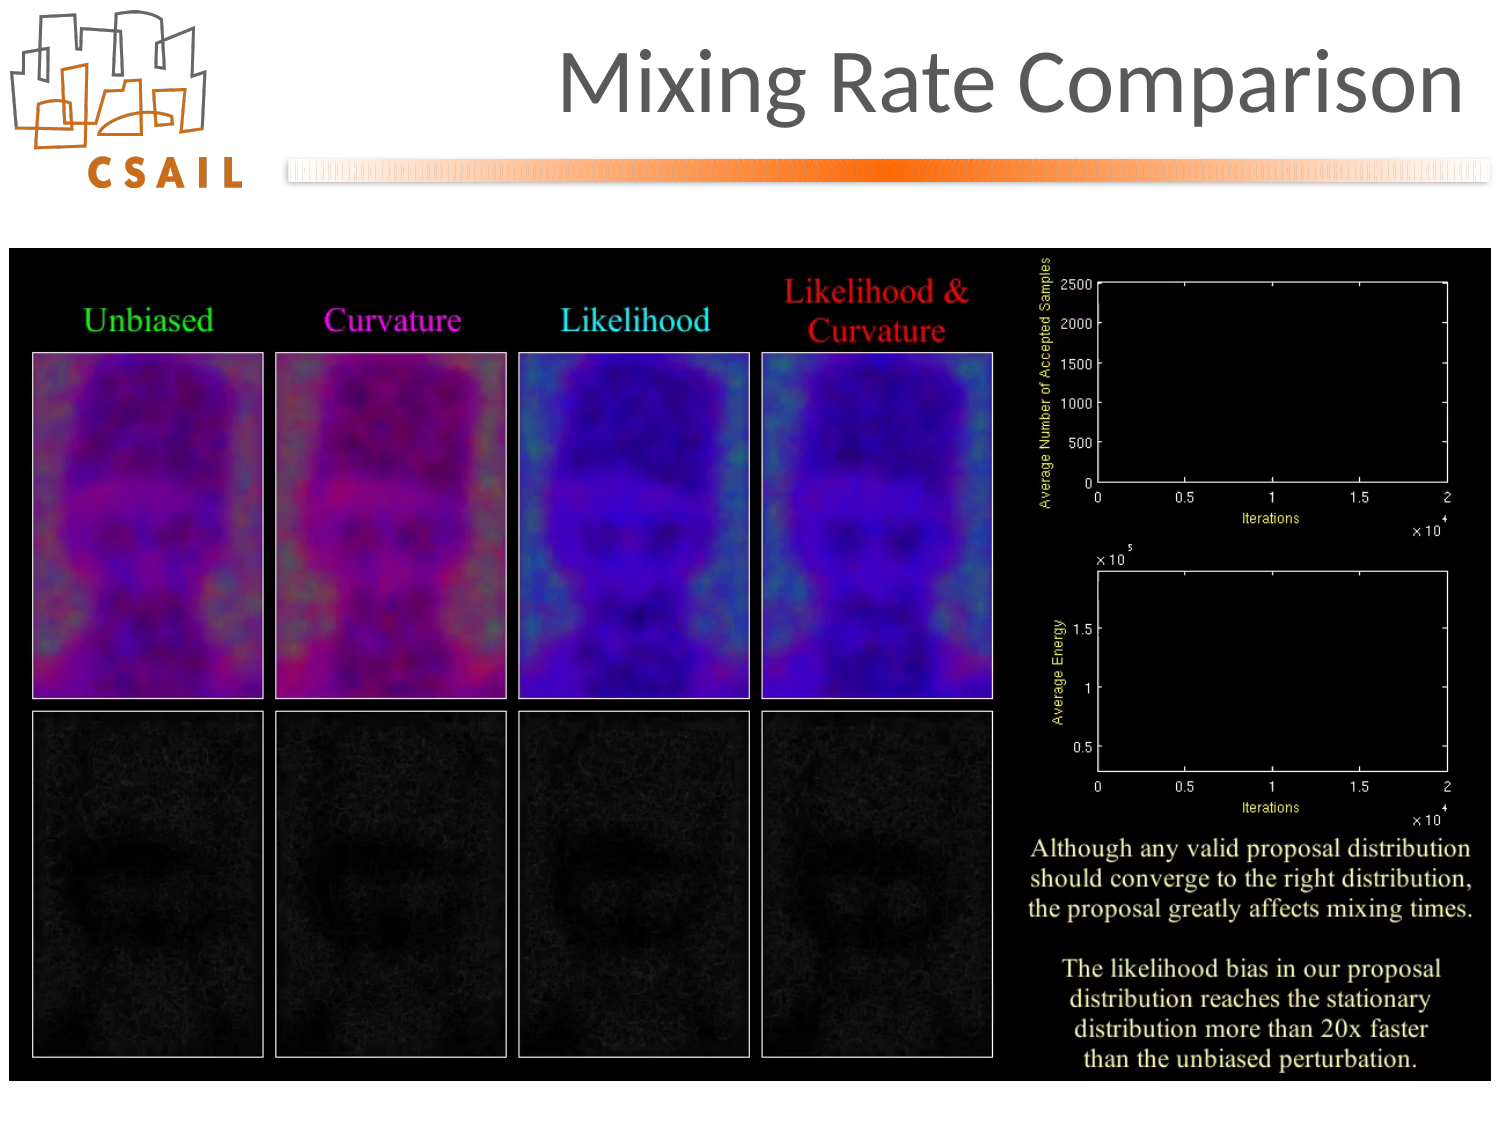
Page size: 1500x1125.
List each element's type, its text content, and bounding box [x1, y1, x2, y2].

picture [10, 10, 242, 188]
title Mixing Rate Comparison [208, 4, 1483, 147]
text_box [8, 247, 1492, 1082]
